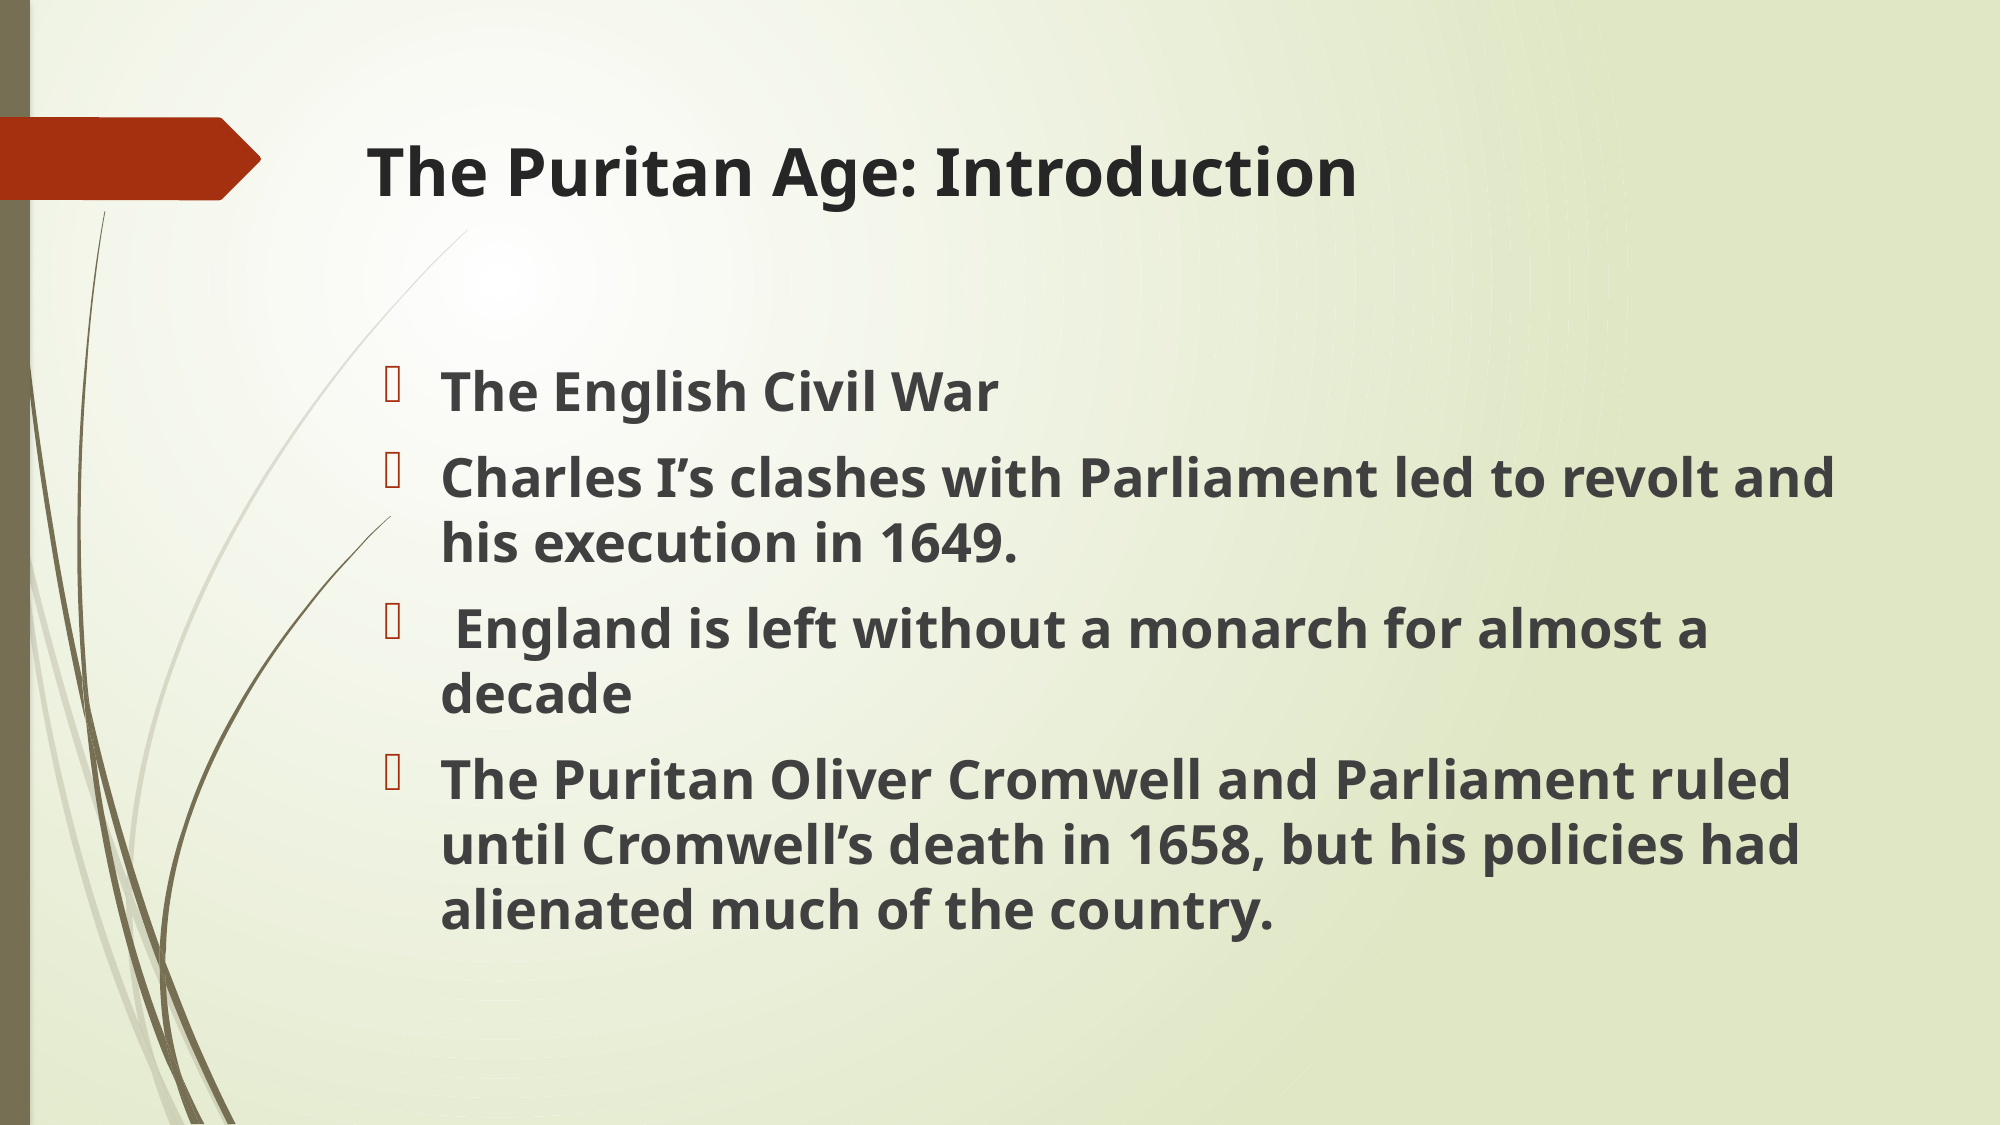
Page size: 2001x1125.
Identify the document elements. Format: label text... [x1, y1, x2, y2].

title The Puritan Age: Introduction [351, 122, 1814, 333]
list The English Civil War Charles I’s clashes with Parliament led to revolt and his execution in 1649. England is left without a monarch for almost a decade The Puritan Oliver Cromwell and Parliament ruled until Cromwell’s death in 1658, but his policies had alienated much of the country. [368, 350, 1892, 970]
